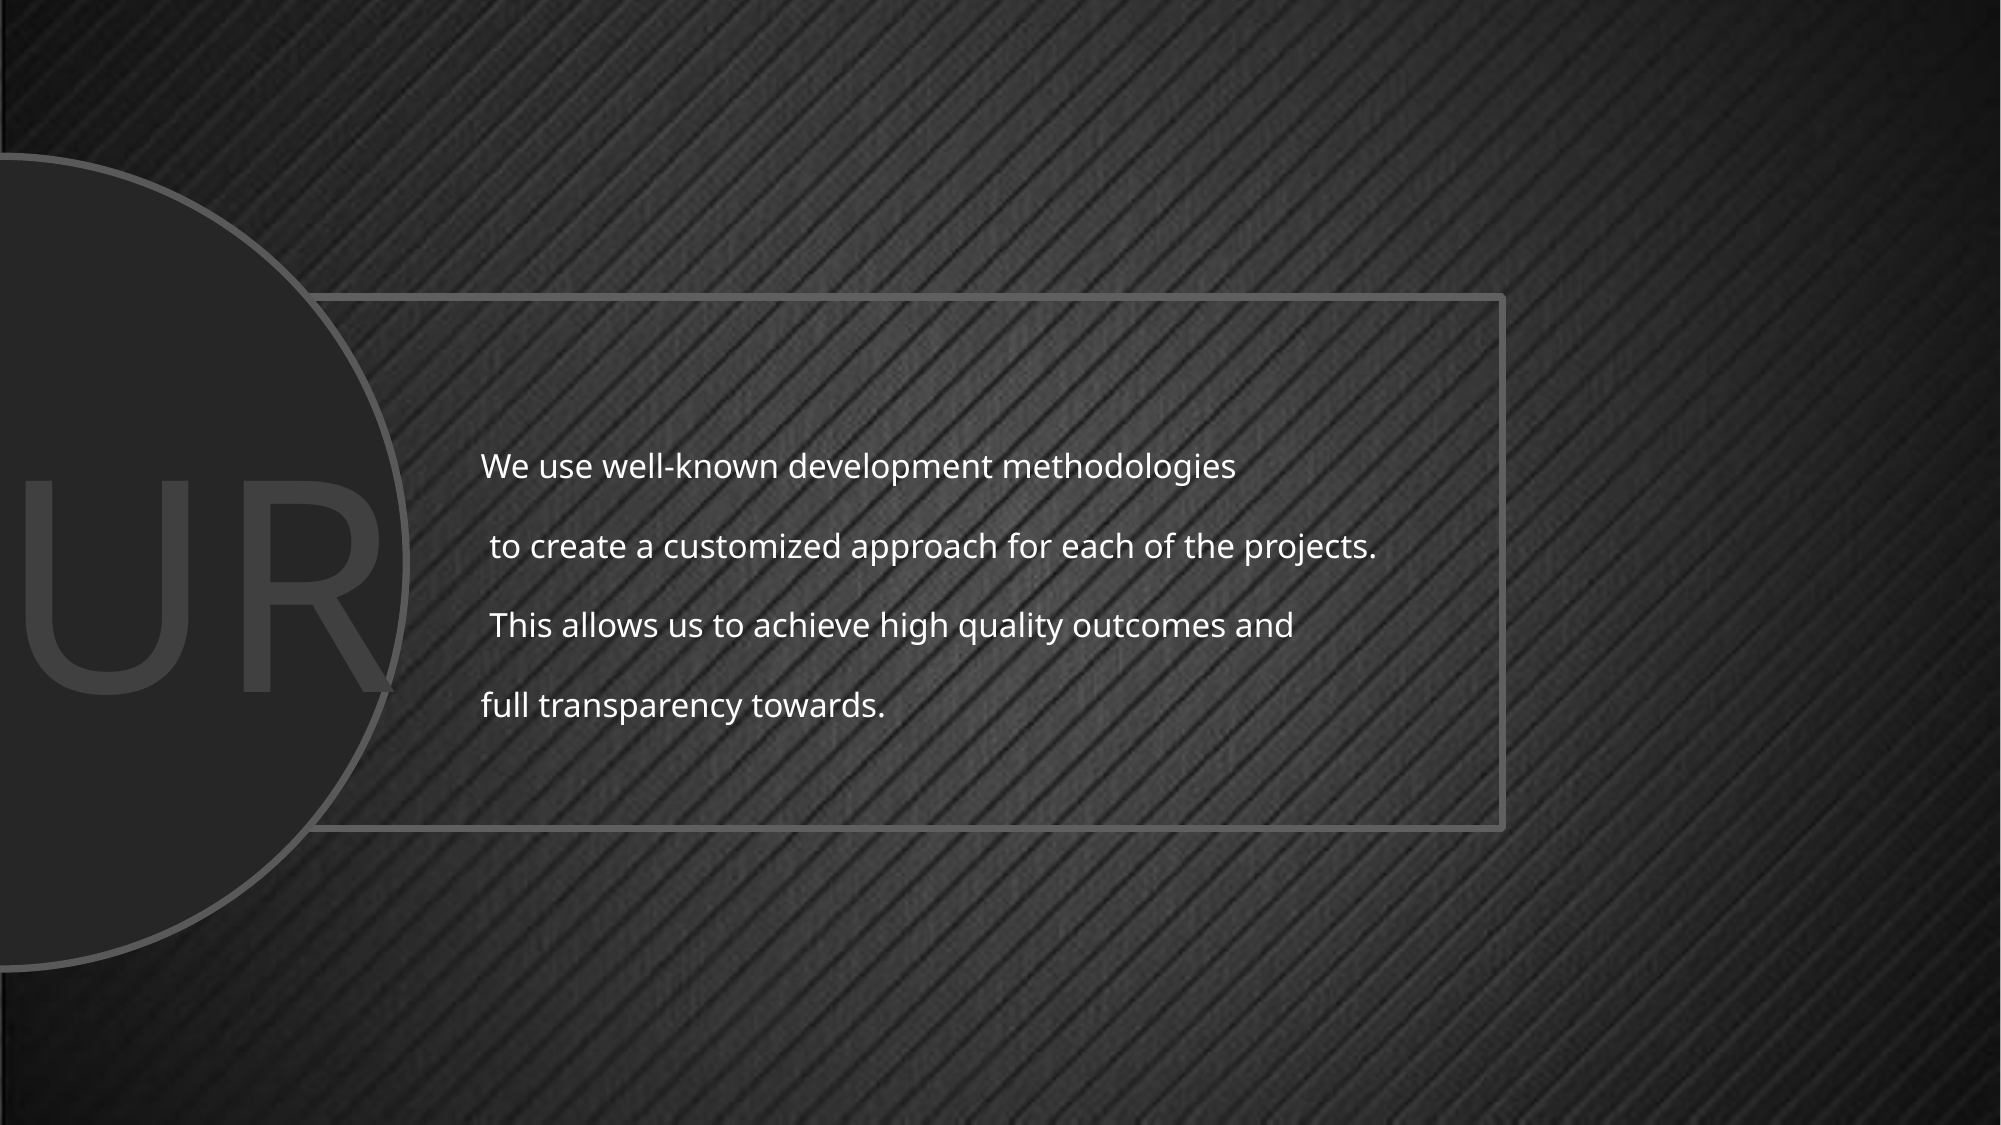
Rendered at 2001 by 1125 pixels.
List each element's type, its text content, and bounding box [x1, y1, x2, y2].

text_box We use well-known development methodologies to create a customized approach for each of the projects. This allows us to achieve high quality outcomes and full transparency towards. [464, 397, 1395, 733]
text_box [419, 296, 1503, 829]
picture [0, 0, 2001, 1125]
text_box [0, 155, 415, 995]
